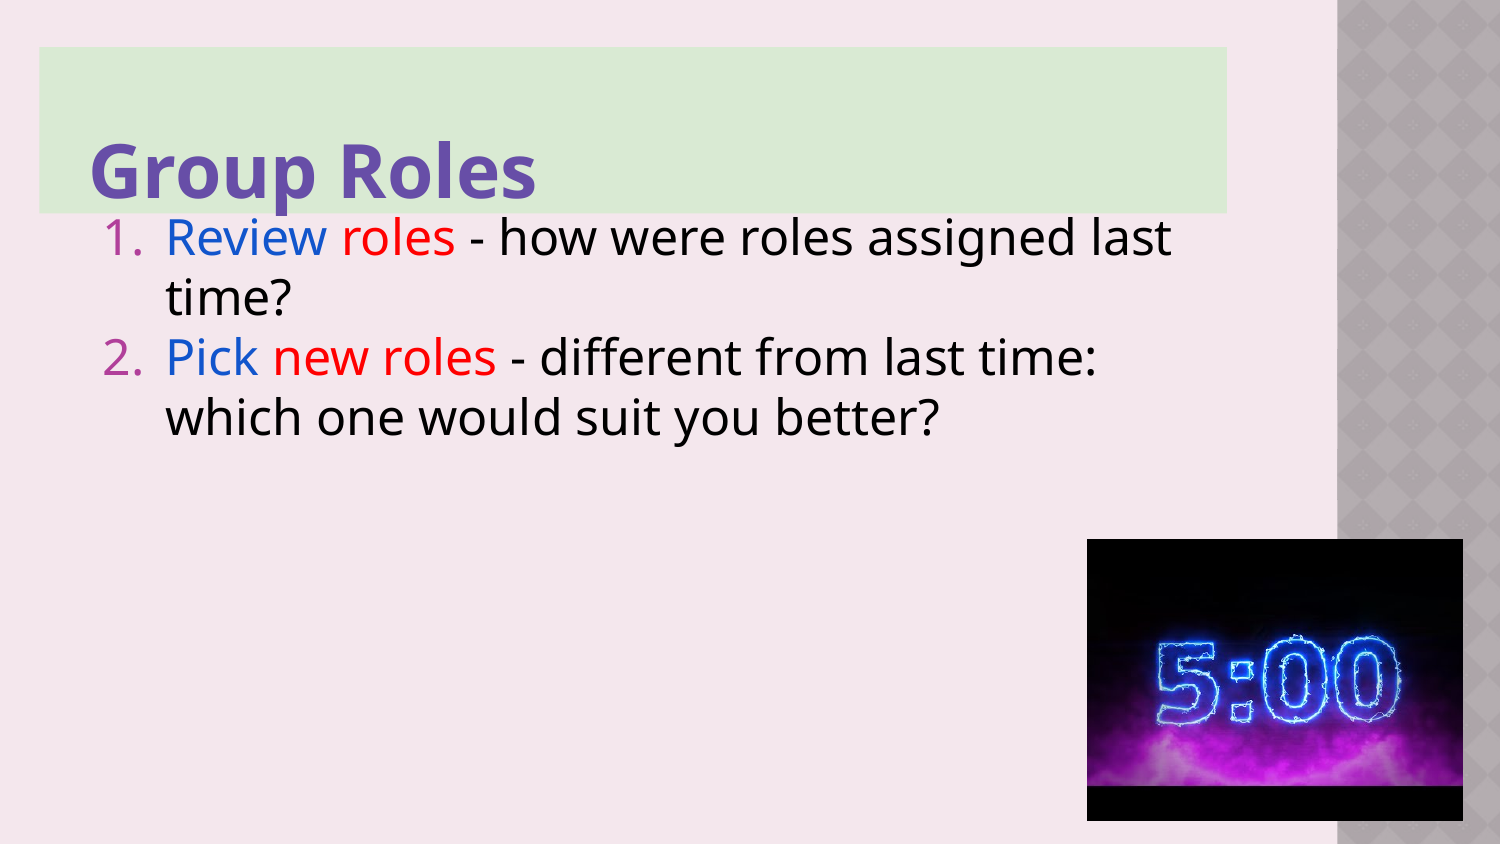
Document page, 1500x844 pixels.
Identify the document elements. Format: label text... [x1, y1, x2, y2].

picture [1087, 539, 1463, 821]
list Review roles - how were roles assigned last time? Pick new roles - different from last time: which one would suit you better? [75, 198, 1263, 795]
title Group Roles [39, 47, 1227, 214]
